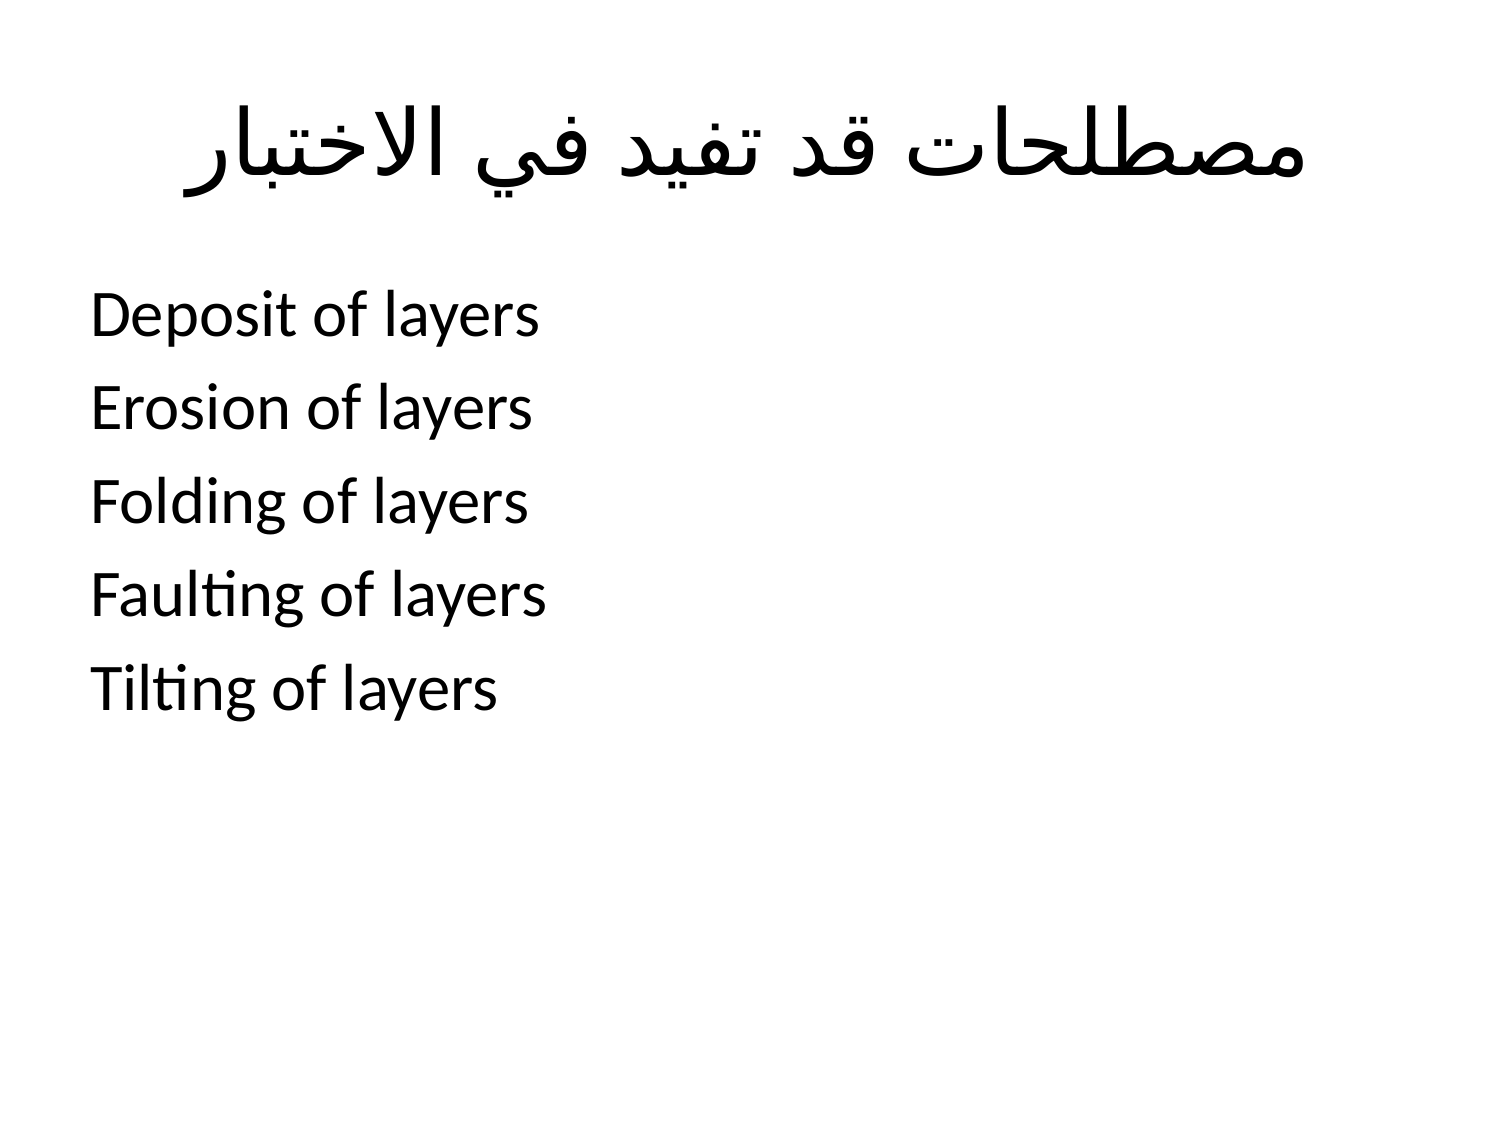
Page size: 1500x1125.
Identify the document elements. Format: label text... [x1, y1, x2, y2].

title مصطلحات قد تفيد في الاختبار [75, 45, 1425, 233]
list Deposit of layers Erosion of layers Folding of layers Faulting of layers Tilting of layers [75, 262, 1425, 1005]
